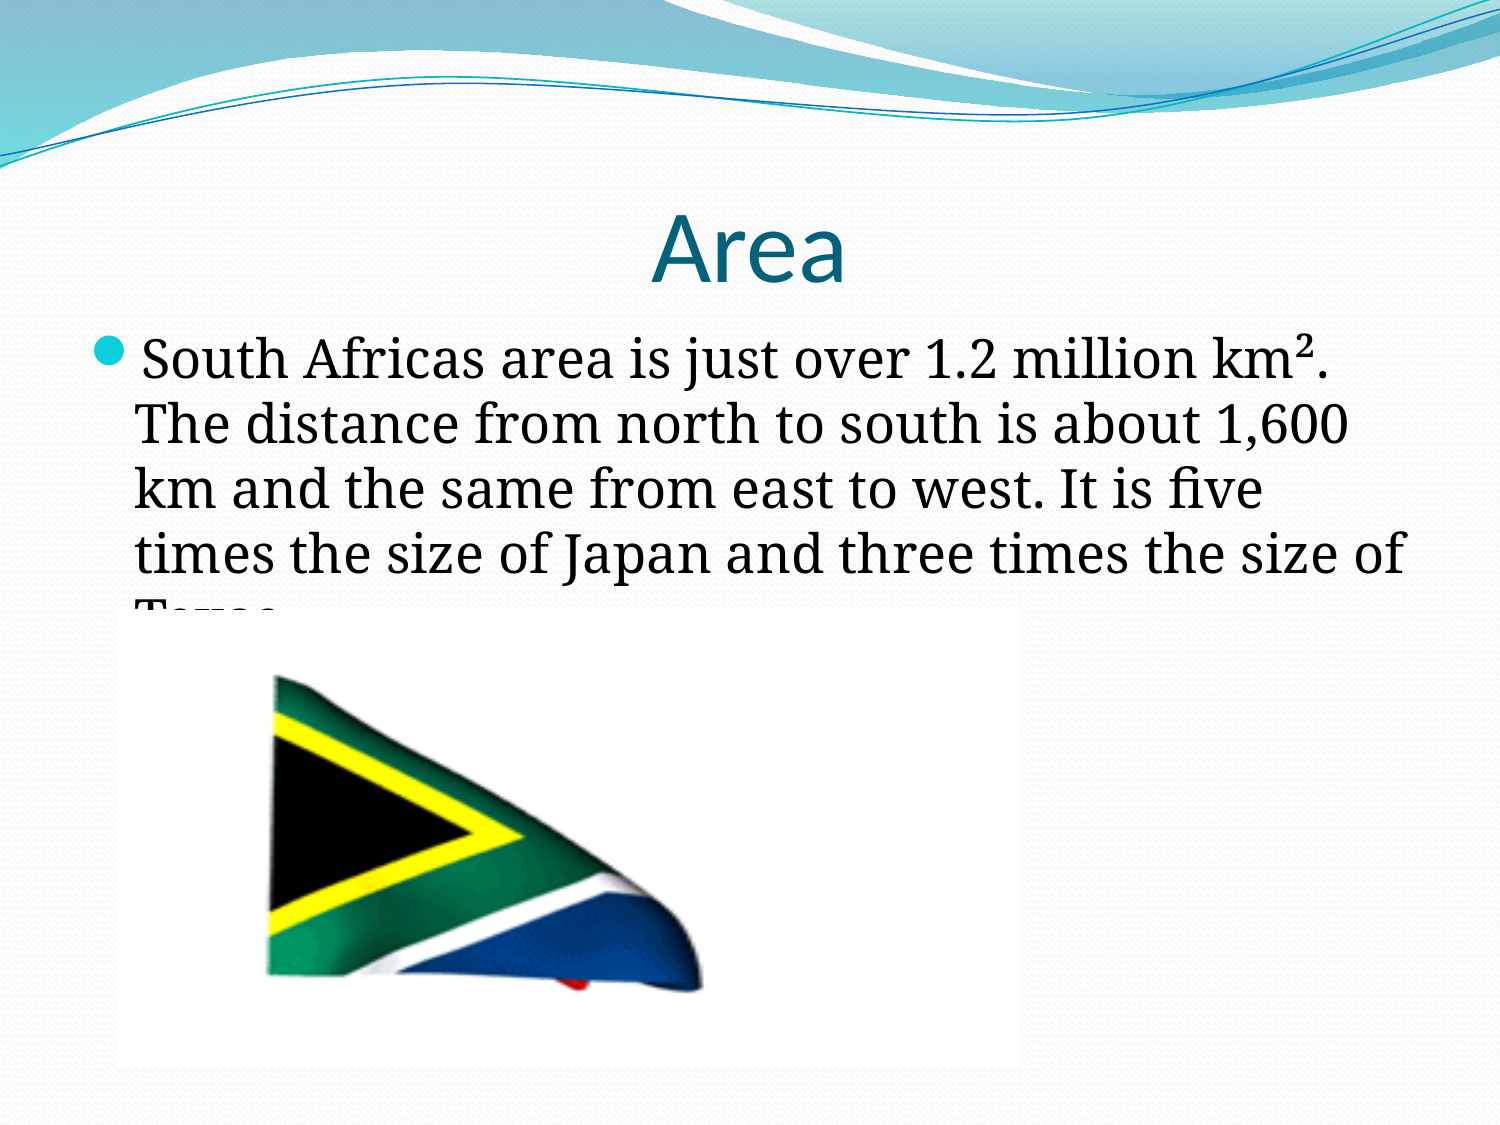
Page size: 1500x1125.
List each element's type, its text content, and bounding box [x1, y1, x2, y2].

title Area [75, 115, 1425, 303]
picture [116, 609, 1020, 1067]
list South Africas area is just over 1.2 million km². The distance from north to south is about 1,600 km and the same from east to west. It is five times the size of Japan and three times the size of Texas. [75, 317, 1425, 1090]
